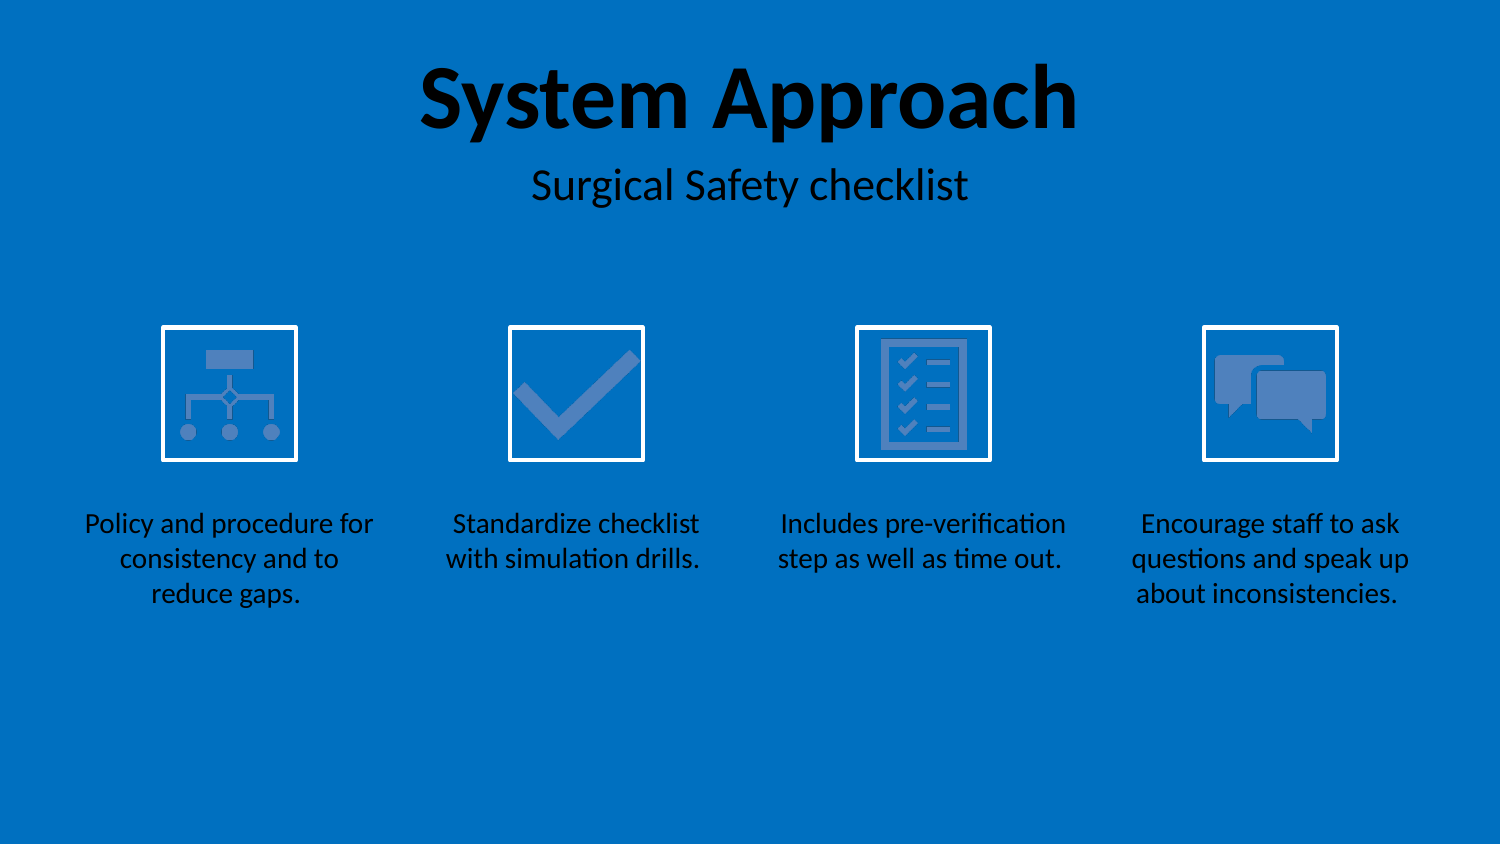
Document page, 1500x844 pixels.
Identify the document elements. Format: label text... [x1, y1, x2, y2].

text_box System Approach Surgical Safety checklist [74, 33, 1425, 196]
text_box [74, 196, 1426, 754]
